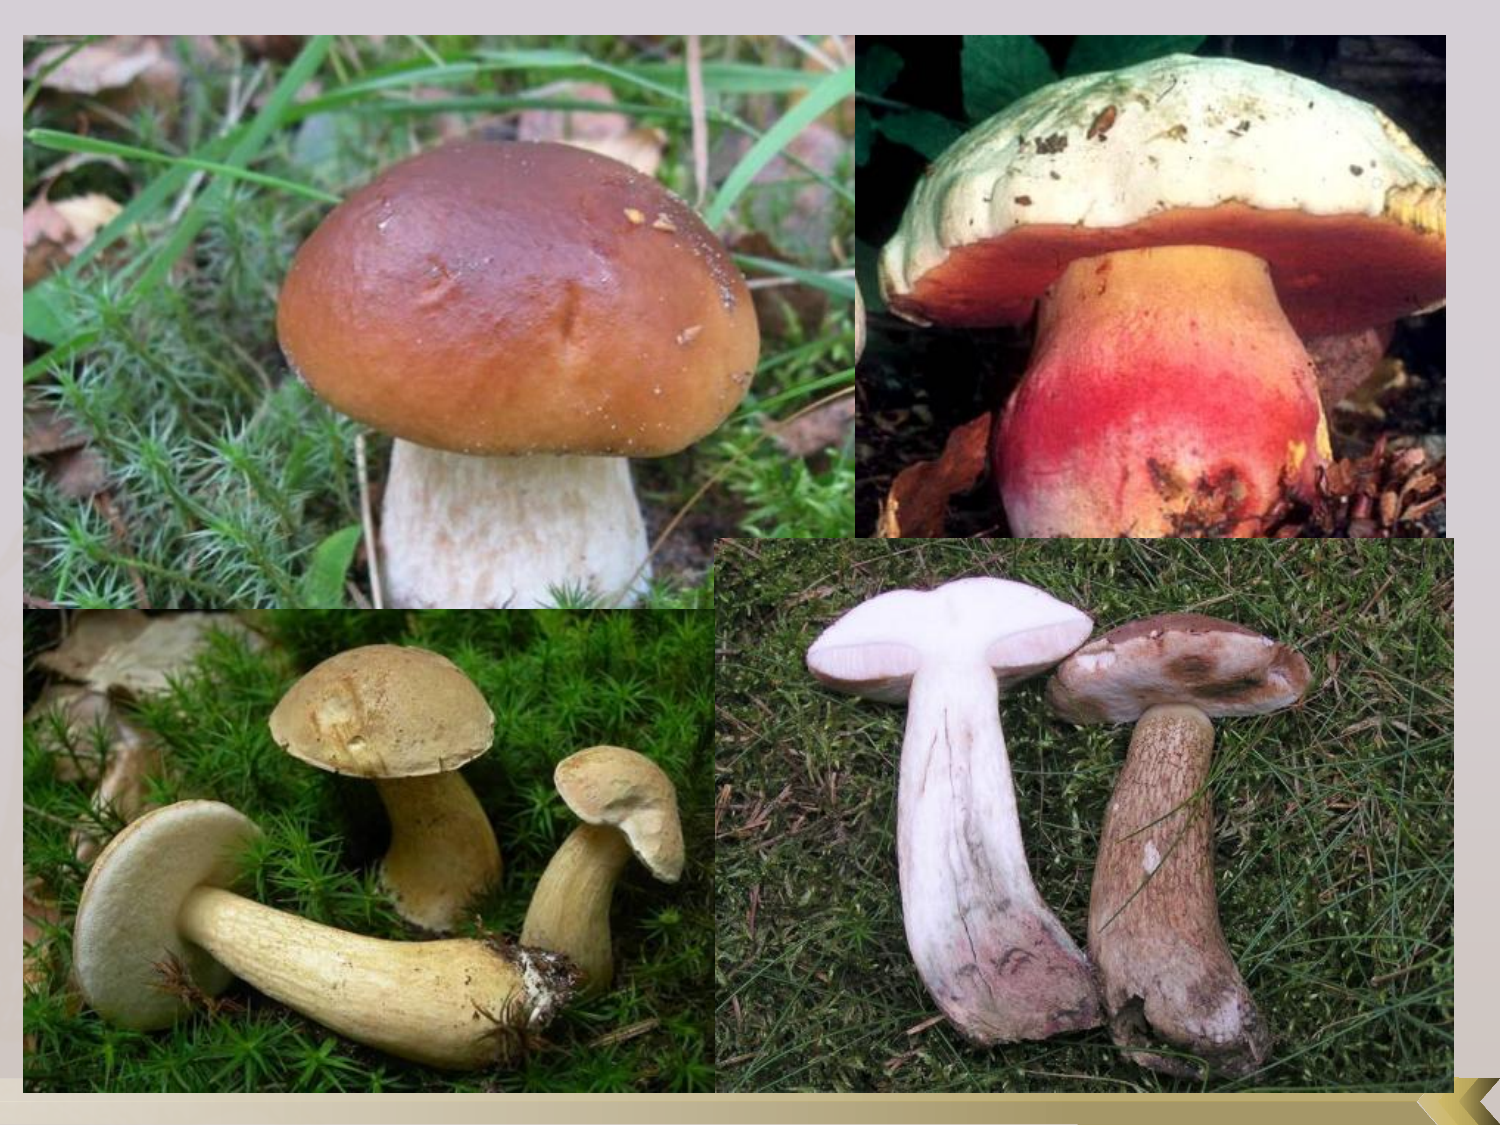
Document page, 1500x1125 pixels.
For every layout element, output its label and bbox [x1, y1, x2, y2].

list [22, 34, 853, 608]
picture [22, 34, 1454, 1094]
